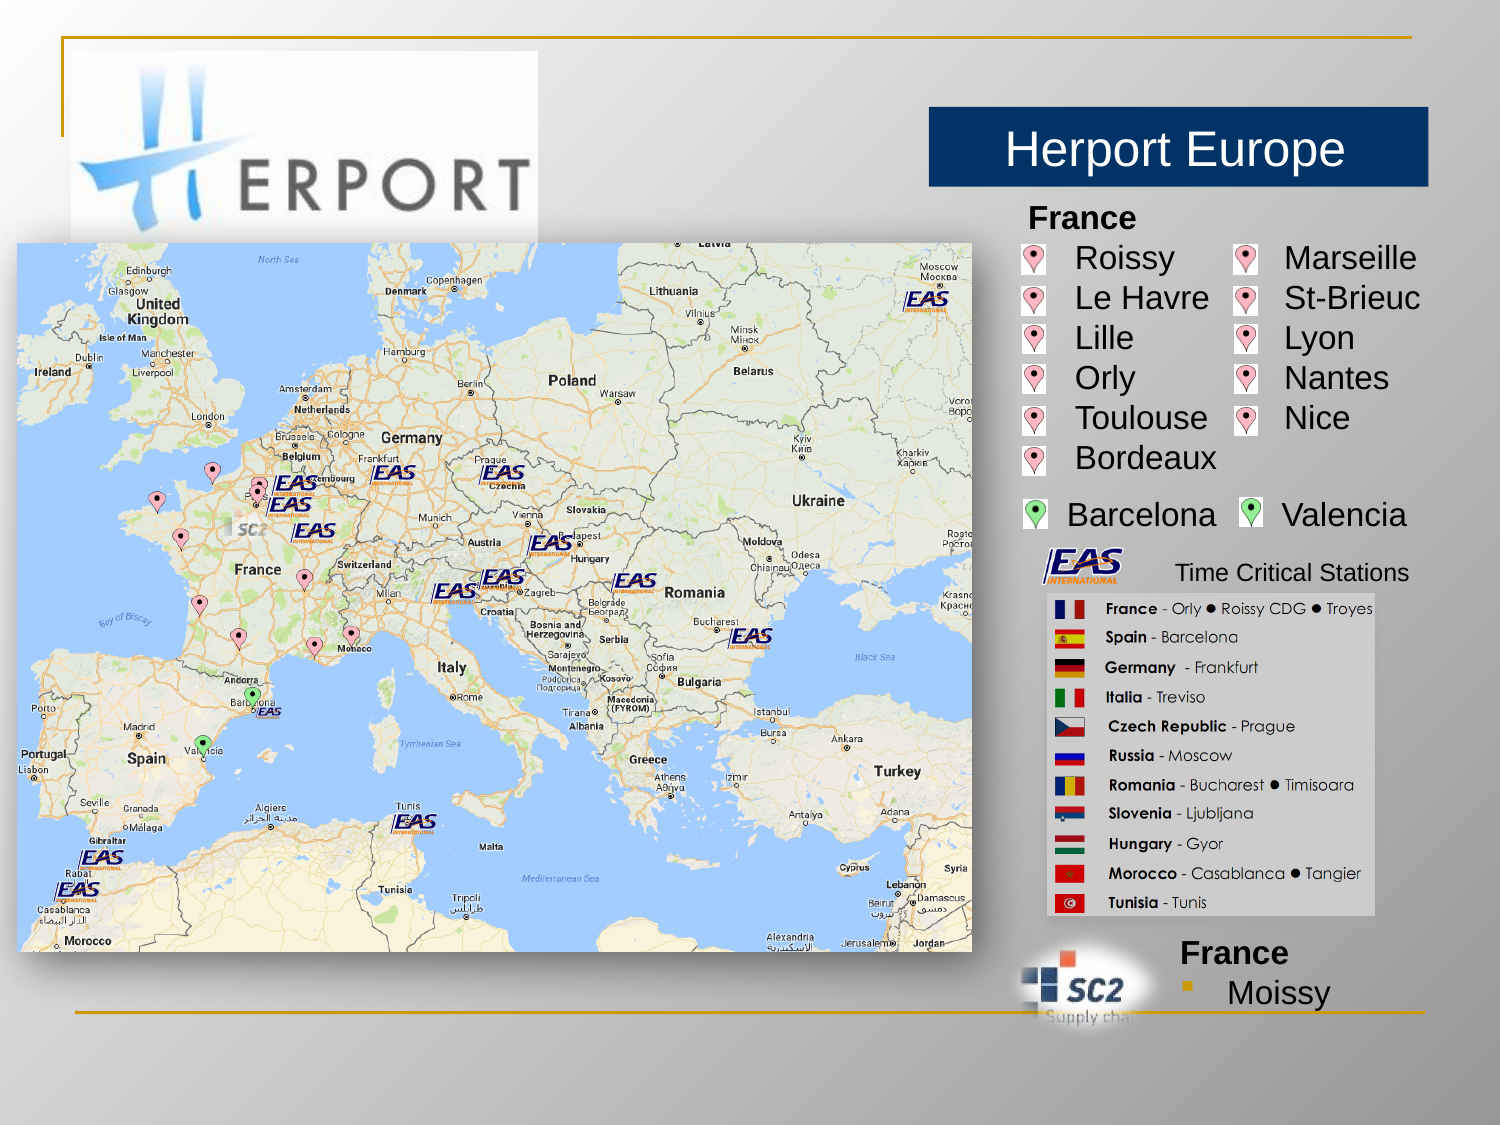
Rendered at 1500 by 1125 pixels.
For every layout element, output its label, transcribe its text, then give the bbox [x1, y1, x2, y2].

picture [17, 51, 973, 953]
text_box Herport Europe [928, 106, 1429, 187]
text_box Marseille St-Brieuc Lyon Nantes Nice [1222, 148, 1500, 444]
picture [1233, 406, 1259, 437]
picture [1021, 323, 1047, 354]
picture [1023, 499, 1048, 529]
picture [1238, 497, 1263, 527]
picture [1021, 363, 1047, 394]
picture [1021, 244, 1046, 275]
picture [1021, 406, 1046, 437]
text_box Barcelona Valencia [1005, 446, 1455, 541]
picture [1047, 593, 1375, 916]
text_box France Roissy Le Havre Lille Orly Toulouse Bordeaux [1013, 148, 1235, 484]
text_box France Moissy [1178, 883, 1387, 1019]
picture [1021, 285, 1046, 316]
picture [1233, 363, 1259, 394]
picture [1233, 323, 1259, 354]
picture [1021, 446, 1047, 477]
text_box Time Critical Stations [1039, 540, 1500, 596]
picture [1233, 285, 1258, 316]
picture [997, 924, 1176, 1044]
picture [1040, 547, 1125, 585]
picture [1233, 244, 1258, 275]
